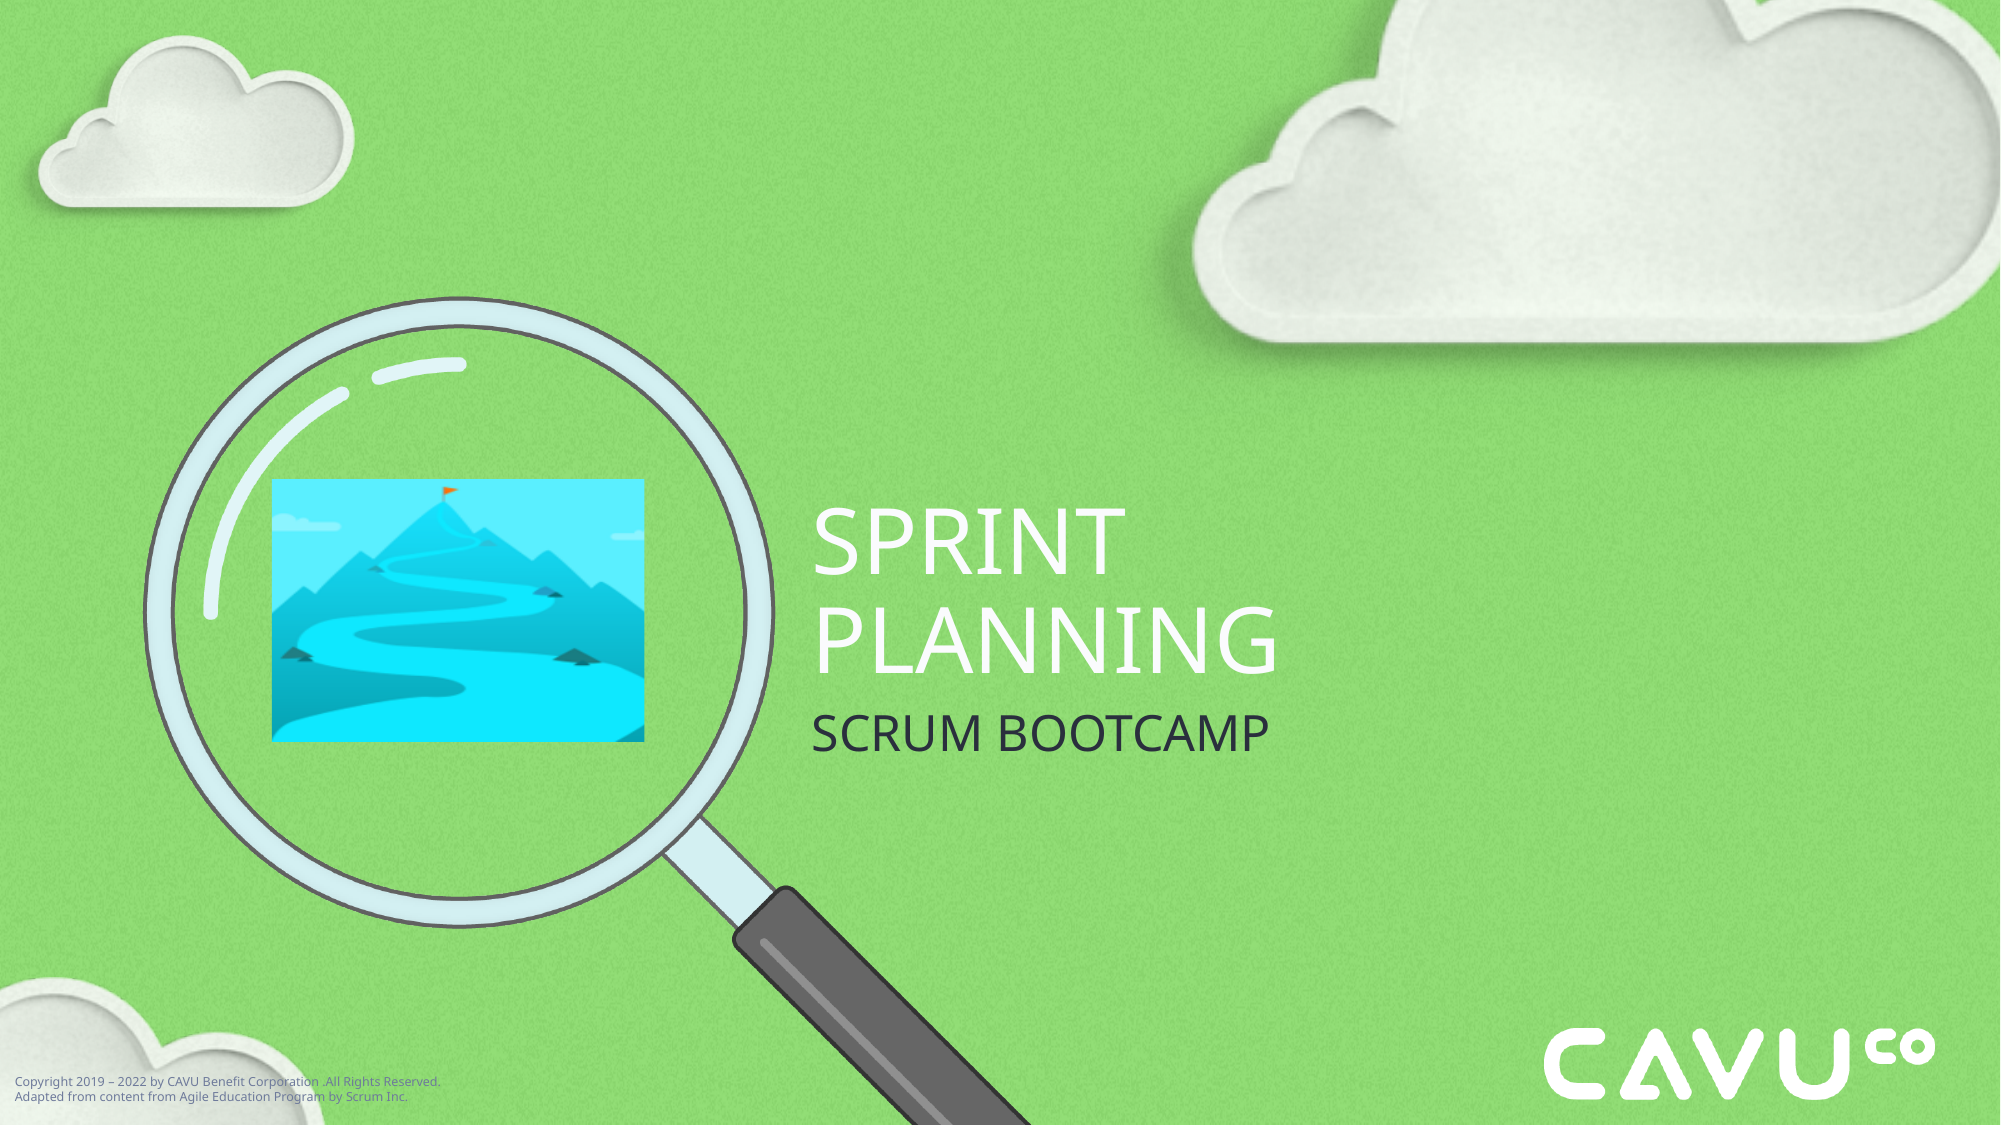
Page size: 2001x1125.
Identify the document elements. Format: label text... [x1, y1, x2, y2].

subtitle SCRUM BOOTCAMP [1101, 700, 1794, 814]
title SPRINT PLANNING [1101, 370, 1794, 700]
picture [0, 0, 2001, 1125]
